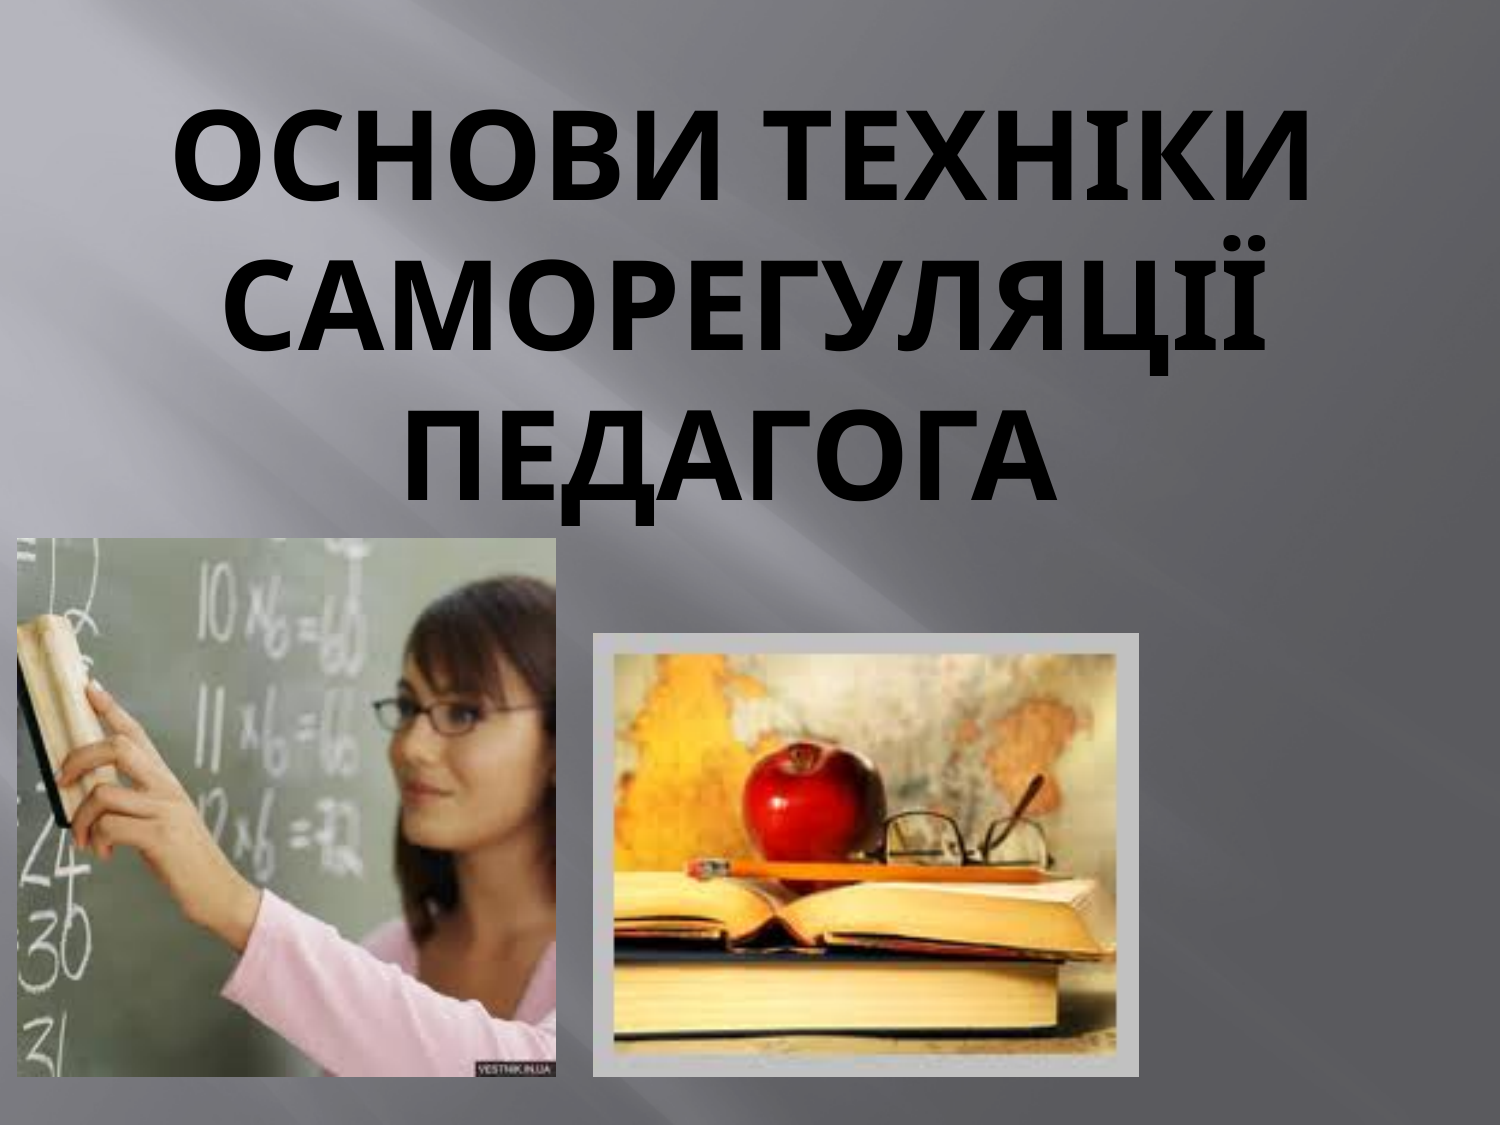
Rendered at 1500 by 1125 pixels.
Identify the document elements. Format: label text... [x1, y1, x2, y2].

picture [593, 633, 1139, 1078]
picture [17, 538, 557, 1078]
title Основи техніки саморегуляції педагога [69, 30, 1420, 525]
